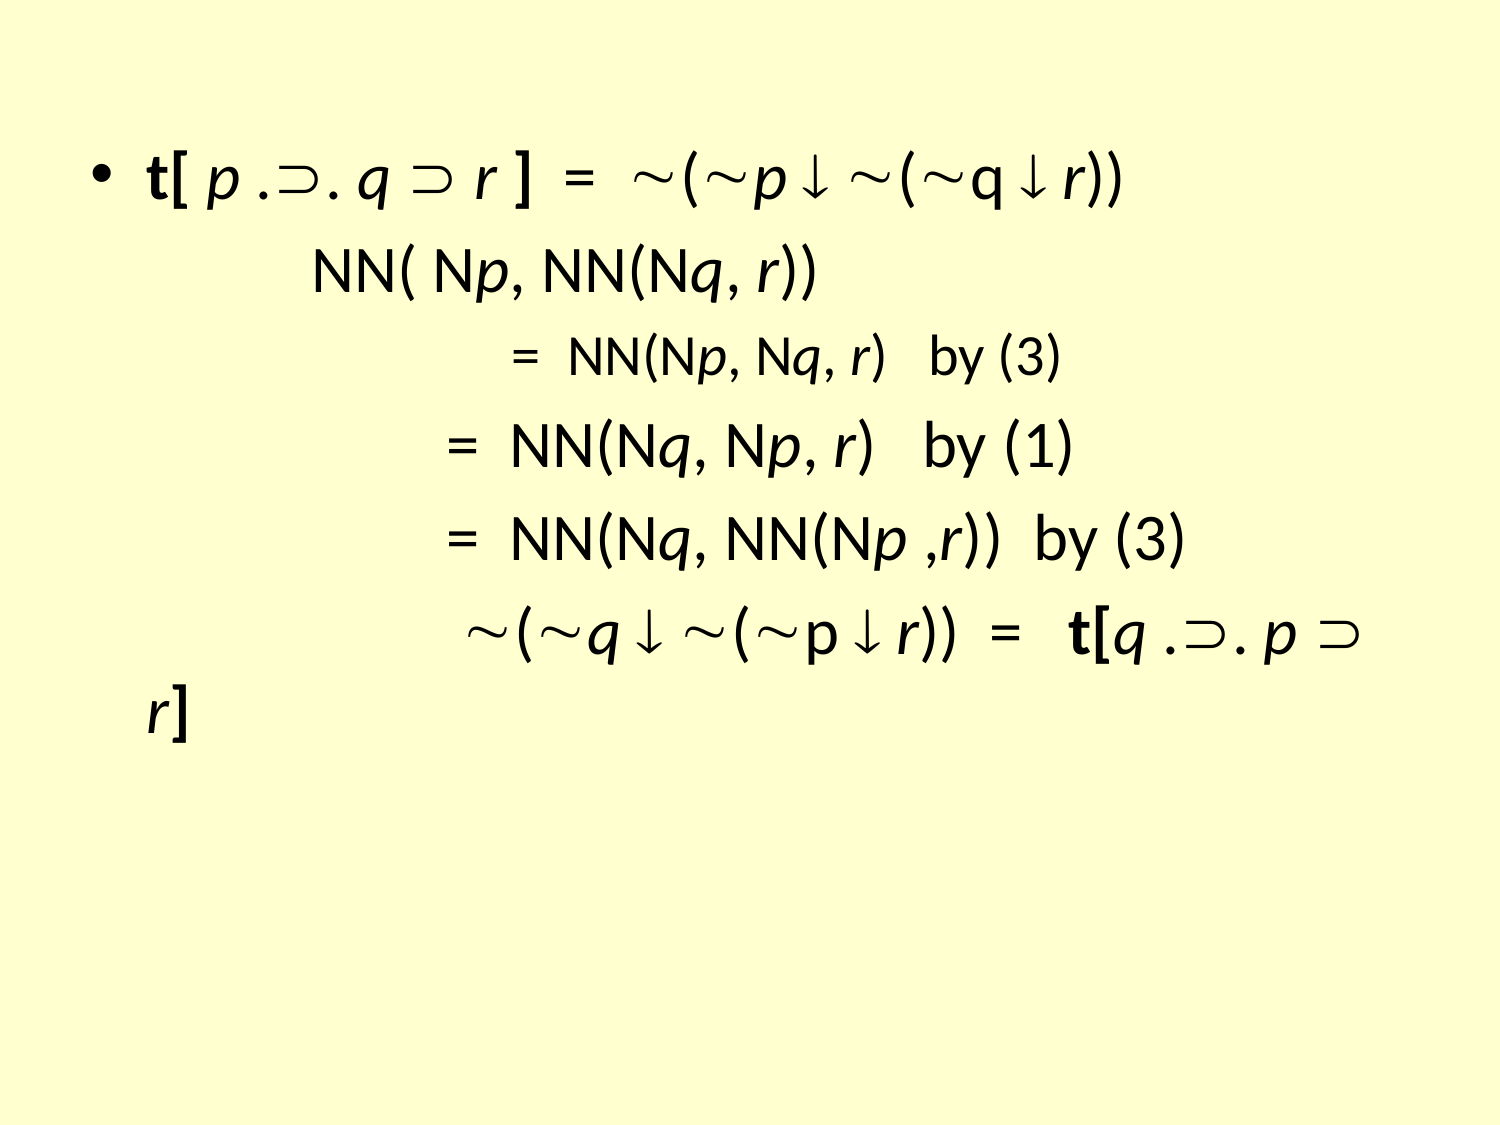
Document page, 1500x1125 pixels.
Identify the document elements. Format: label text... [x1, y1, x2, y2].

list t[ p .. q  r ] = (p  (q  r)) NN( Np, NN(Nq, r)) = NN(Np, Nq, r) by (3) = NN(Nq, Np, r) by (1) = NN(Nq, NN(Np ,r)) by (3) (q  (p  r)) = t[q .. p  r] [75, 125, 1425, 1005]
